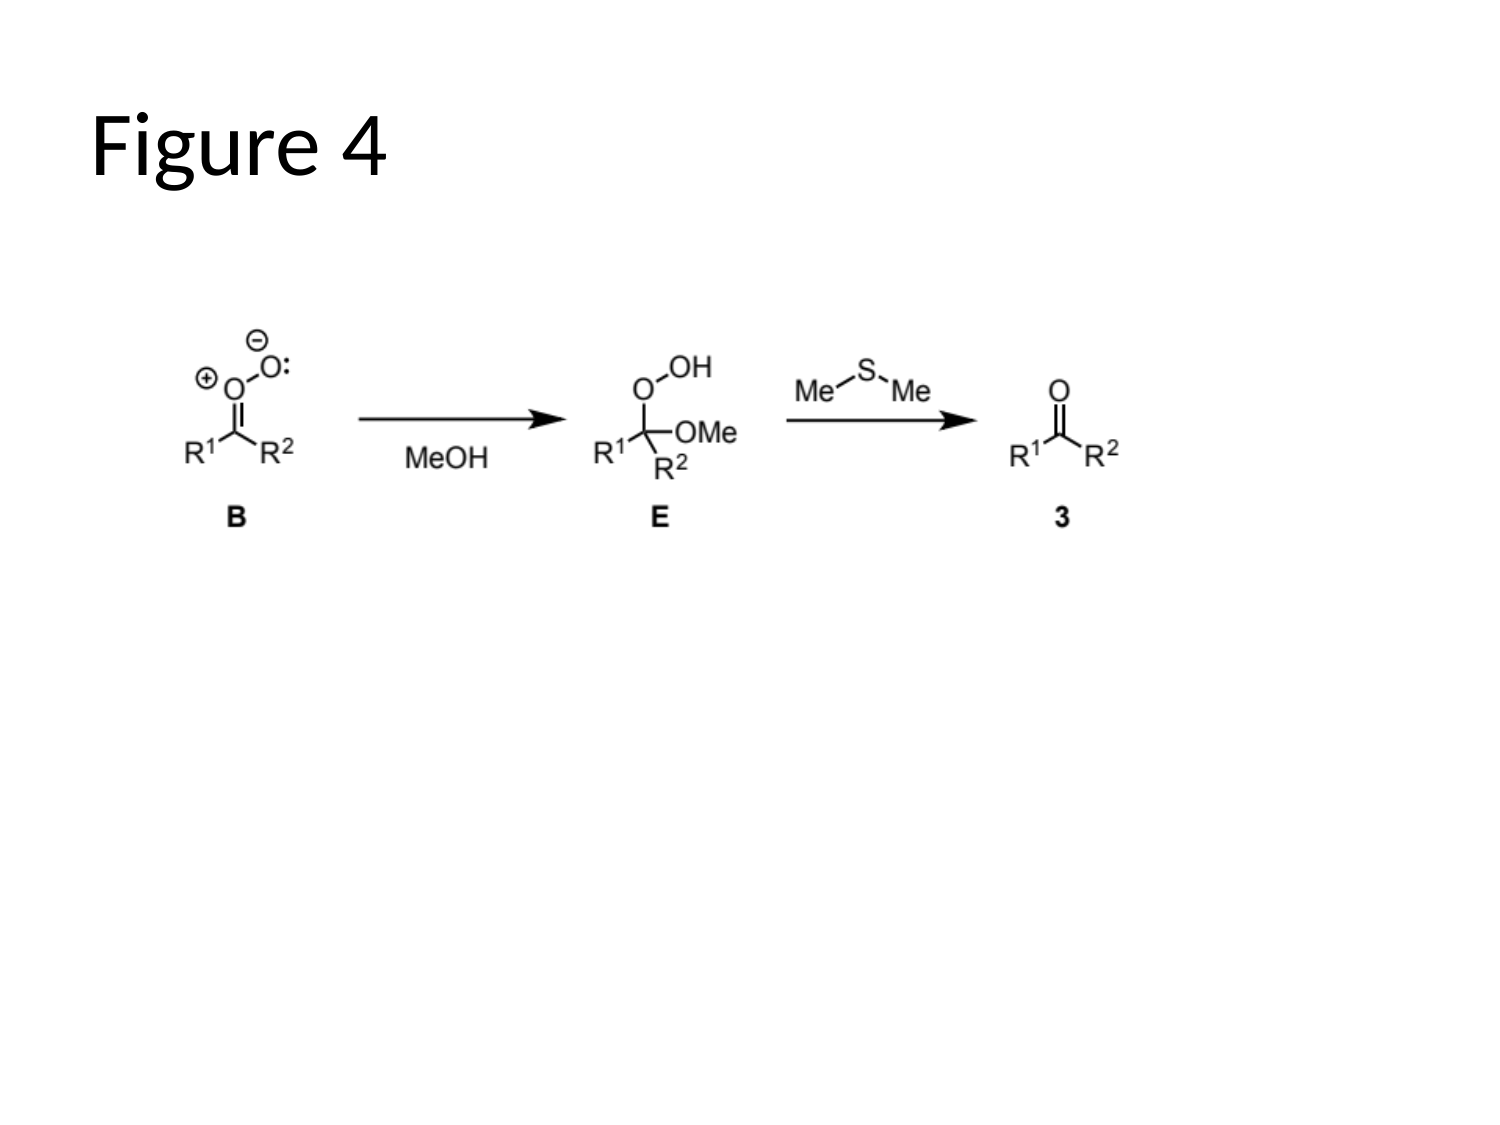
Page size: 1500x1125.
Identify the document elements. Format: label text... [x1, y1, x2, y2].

picture [180, 325, 1124, 537]
title Figure 4 [75, 45, 1425, 233]
